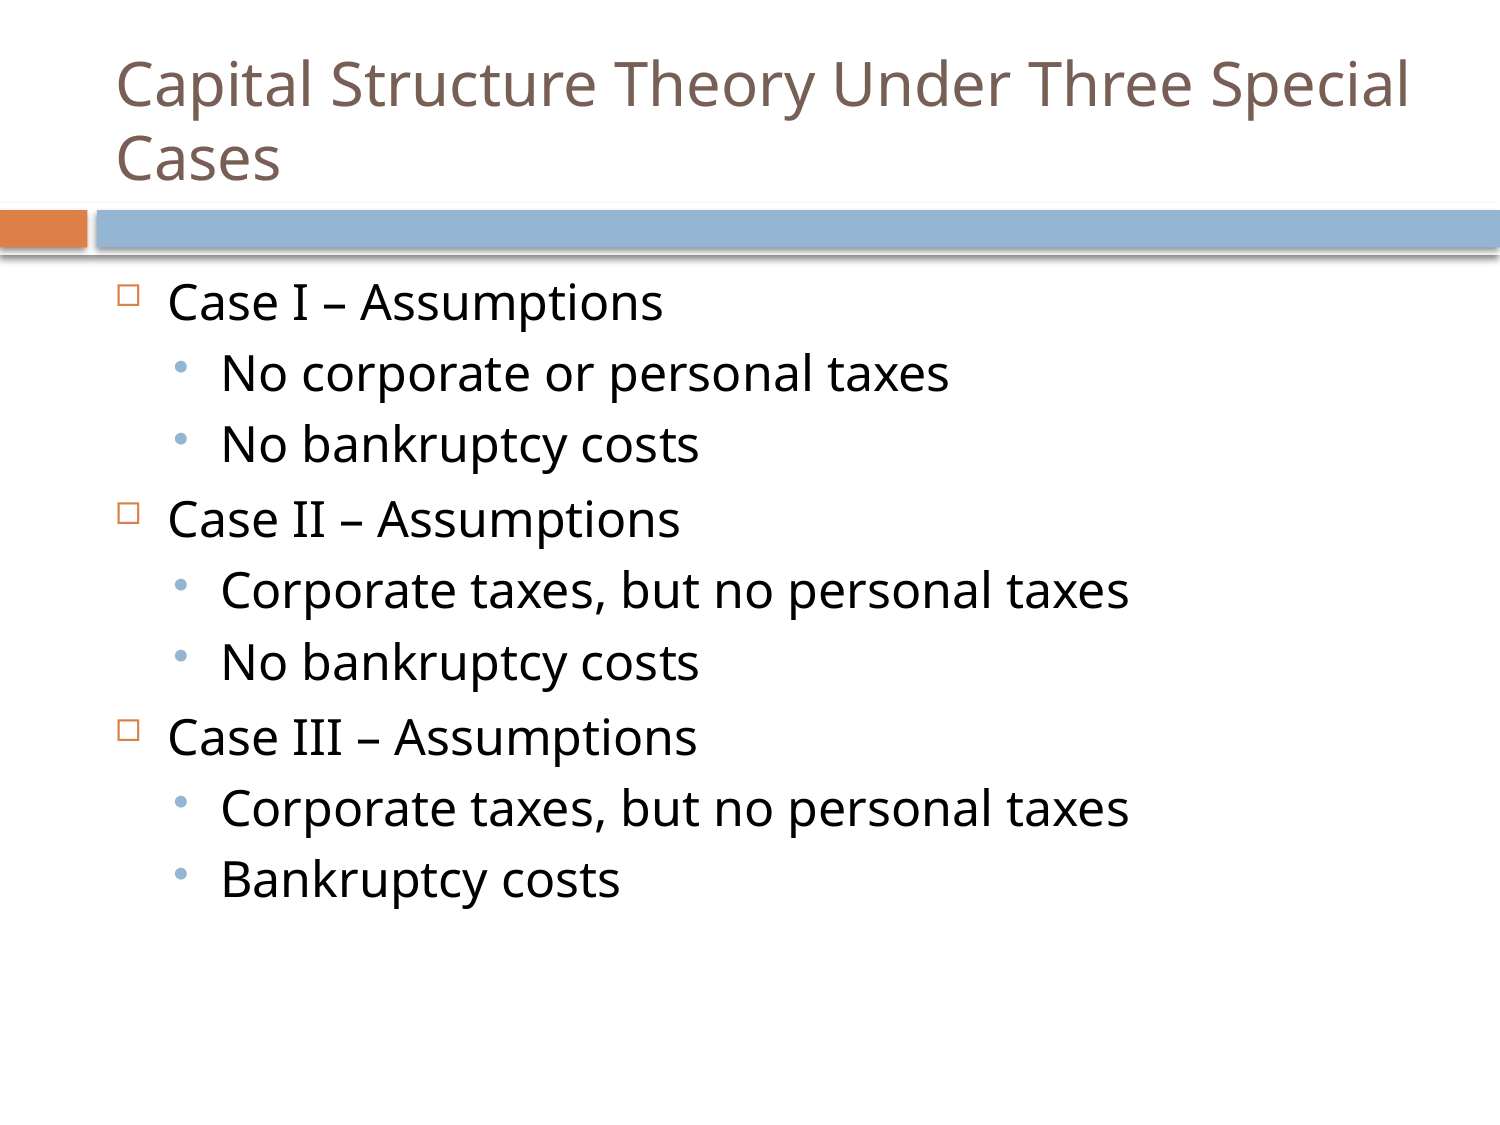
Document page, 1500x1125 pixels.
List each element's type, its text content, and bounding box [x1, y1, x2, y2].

list Case I – Assumptions No corporate or personal taxes No bankruptcy costs Case II – Assumptions Corporate taxes, but no personal taxes No bankruptcy costs Case III – Assumptions Corporate taxes, but no personal taxes Bankruptcy costs [100, 262, 1438, 1000]
title Capital Structure Theory Under Three Special Cases [100, 37, 1438, 200]
